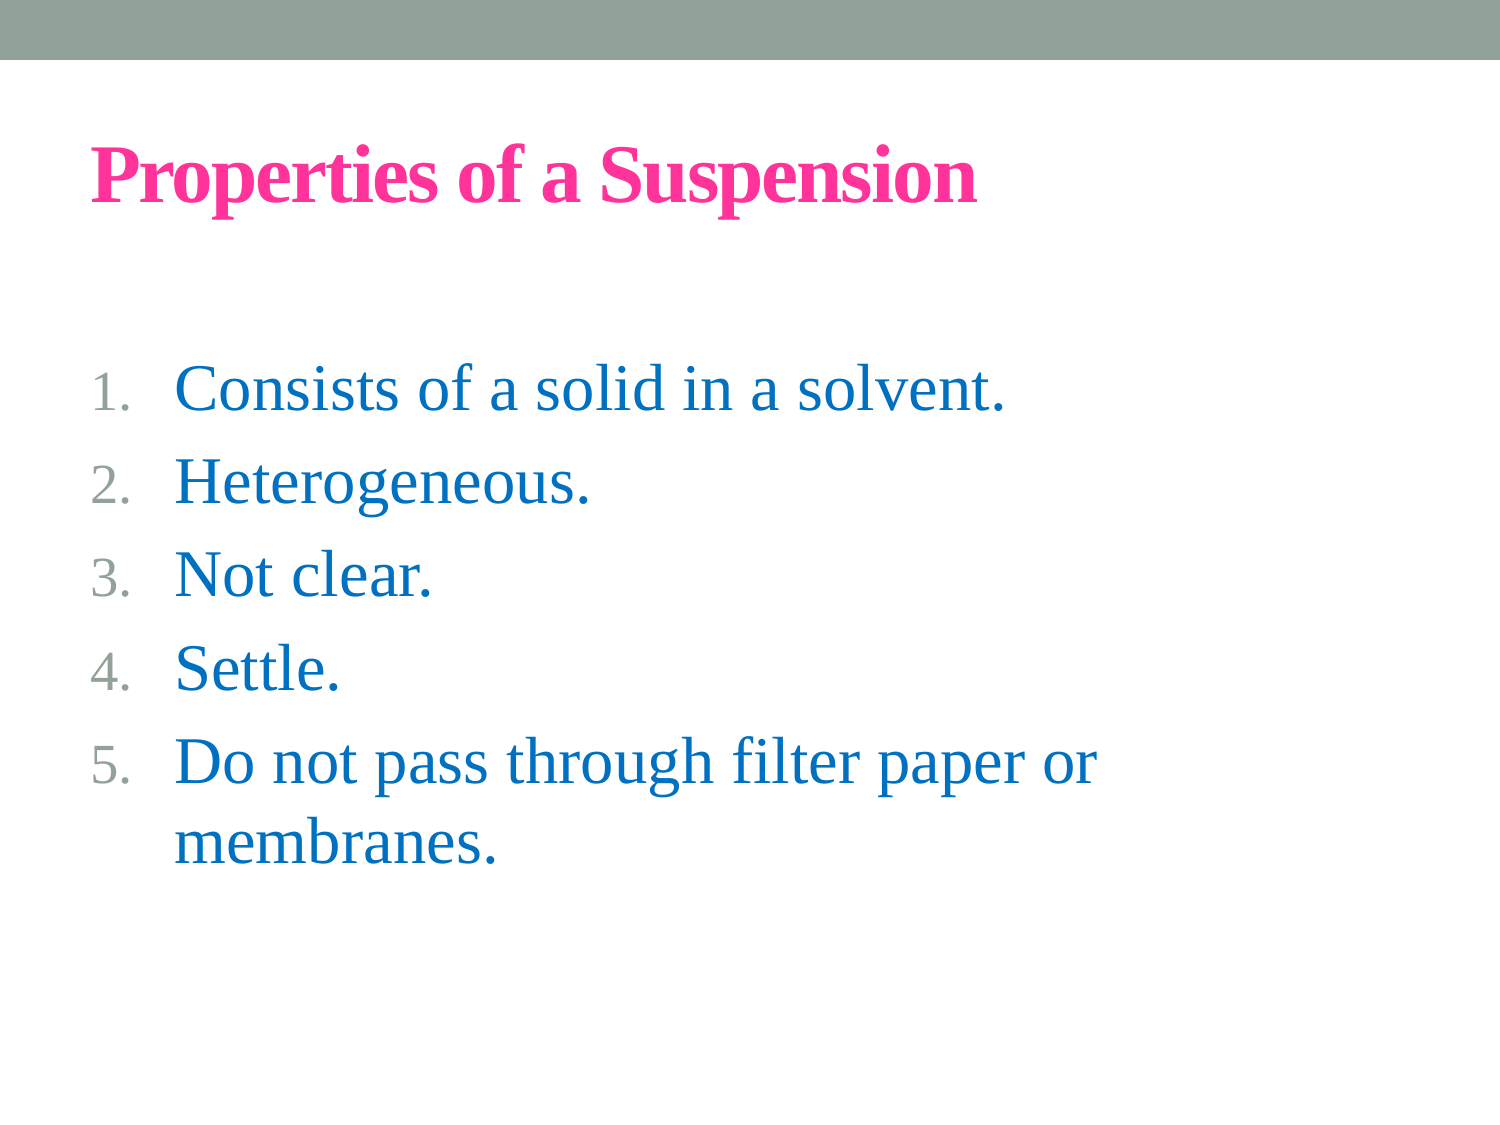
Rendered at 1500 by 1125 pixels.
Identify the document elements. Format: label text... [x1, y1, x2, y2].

title Properties of a Suspension [75, 87, 1425, 250]
list Consists of a solid in a solvent. Heterogeneous. Not clear. Settle. Do not pass through filter paper or membranes. [75, 262, 1425, 1063]
